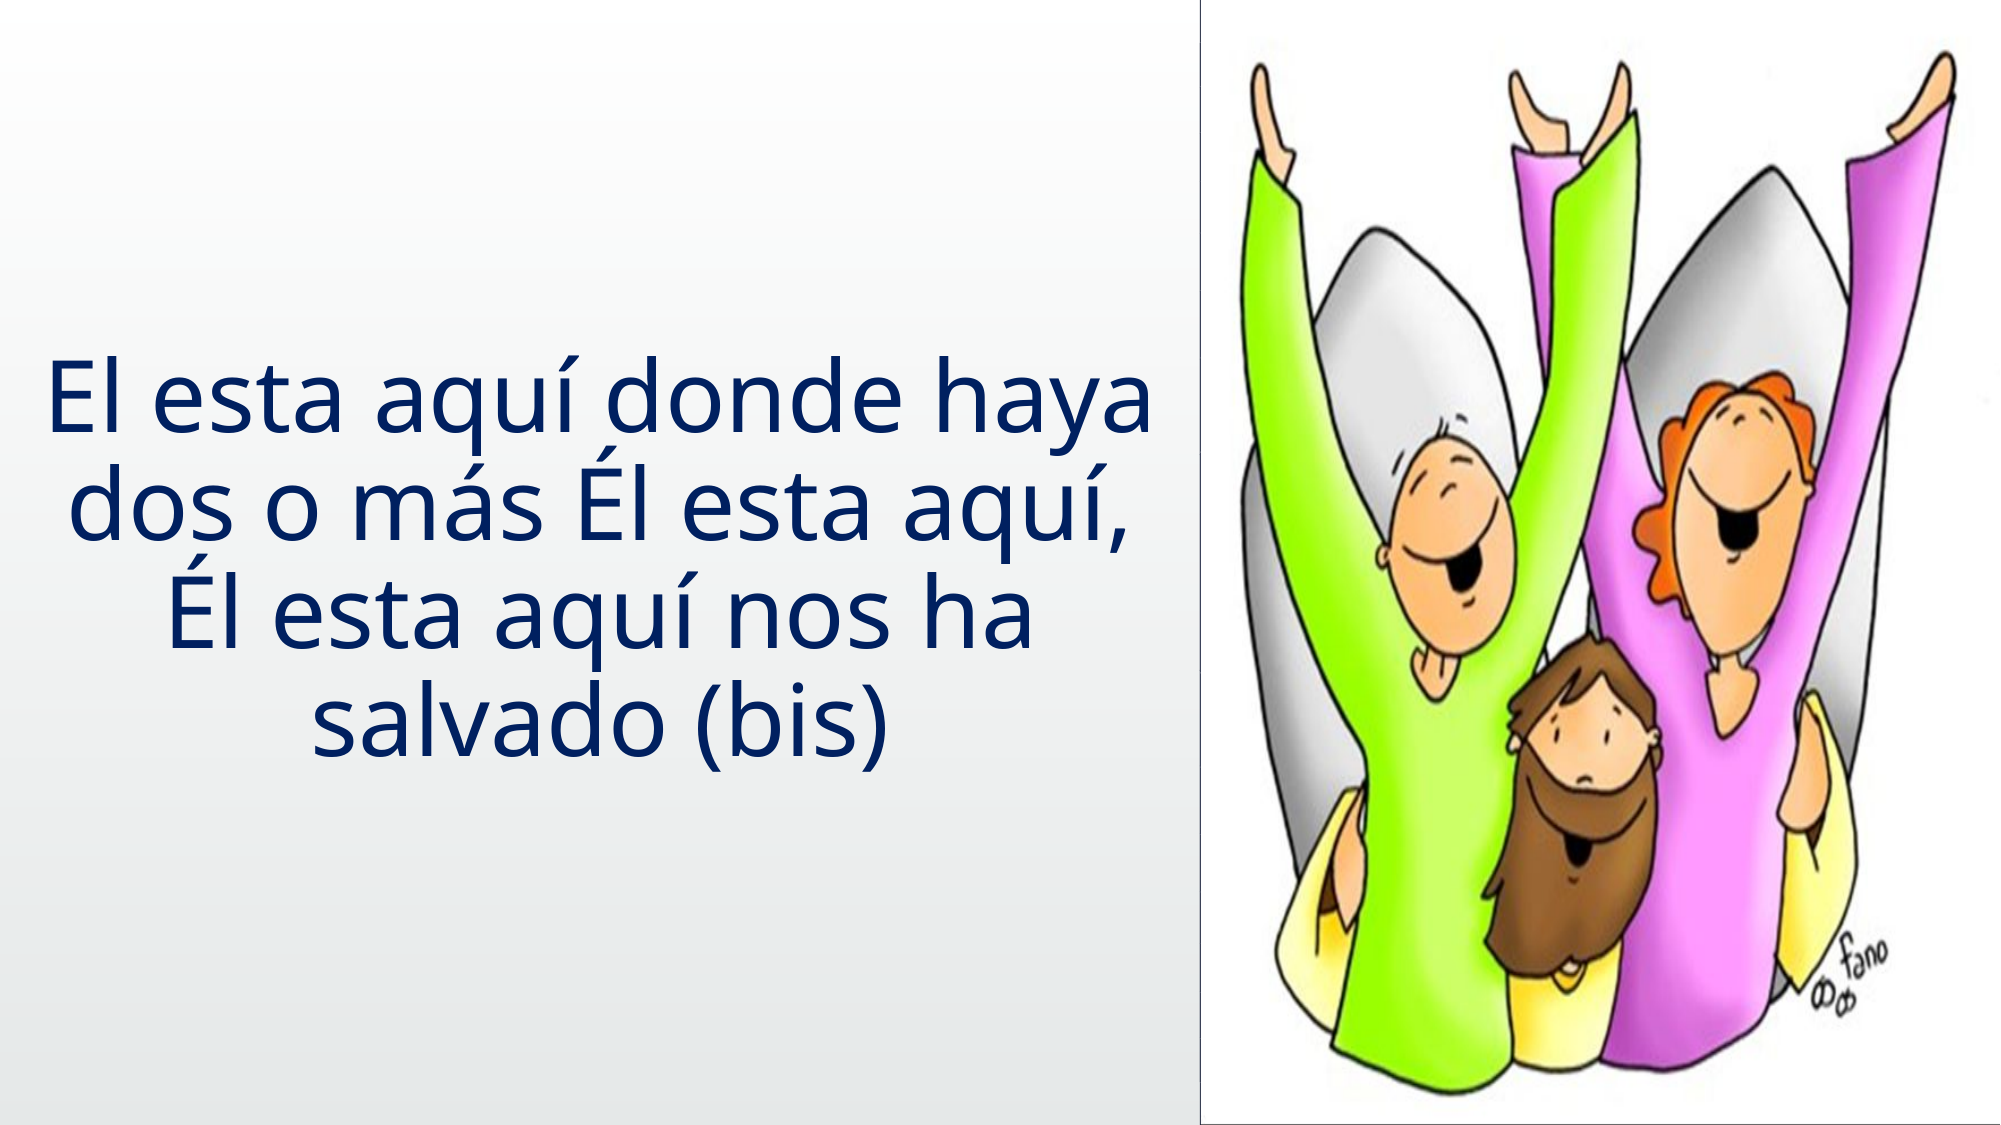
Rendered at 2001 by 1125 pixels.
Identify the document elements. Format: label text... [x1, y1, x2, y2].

picture [1200, 0, 2000, 1125]
title El esta aquí donde haya dos o más Él esta aquí, Él esta aquí nos ha salvado (bis) [0, 0, 1200, 1125]
